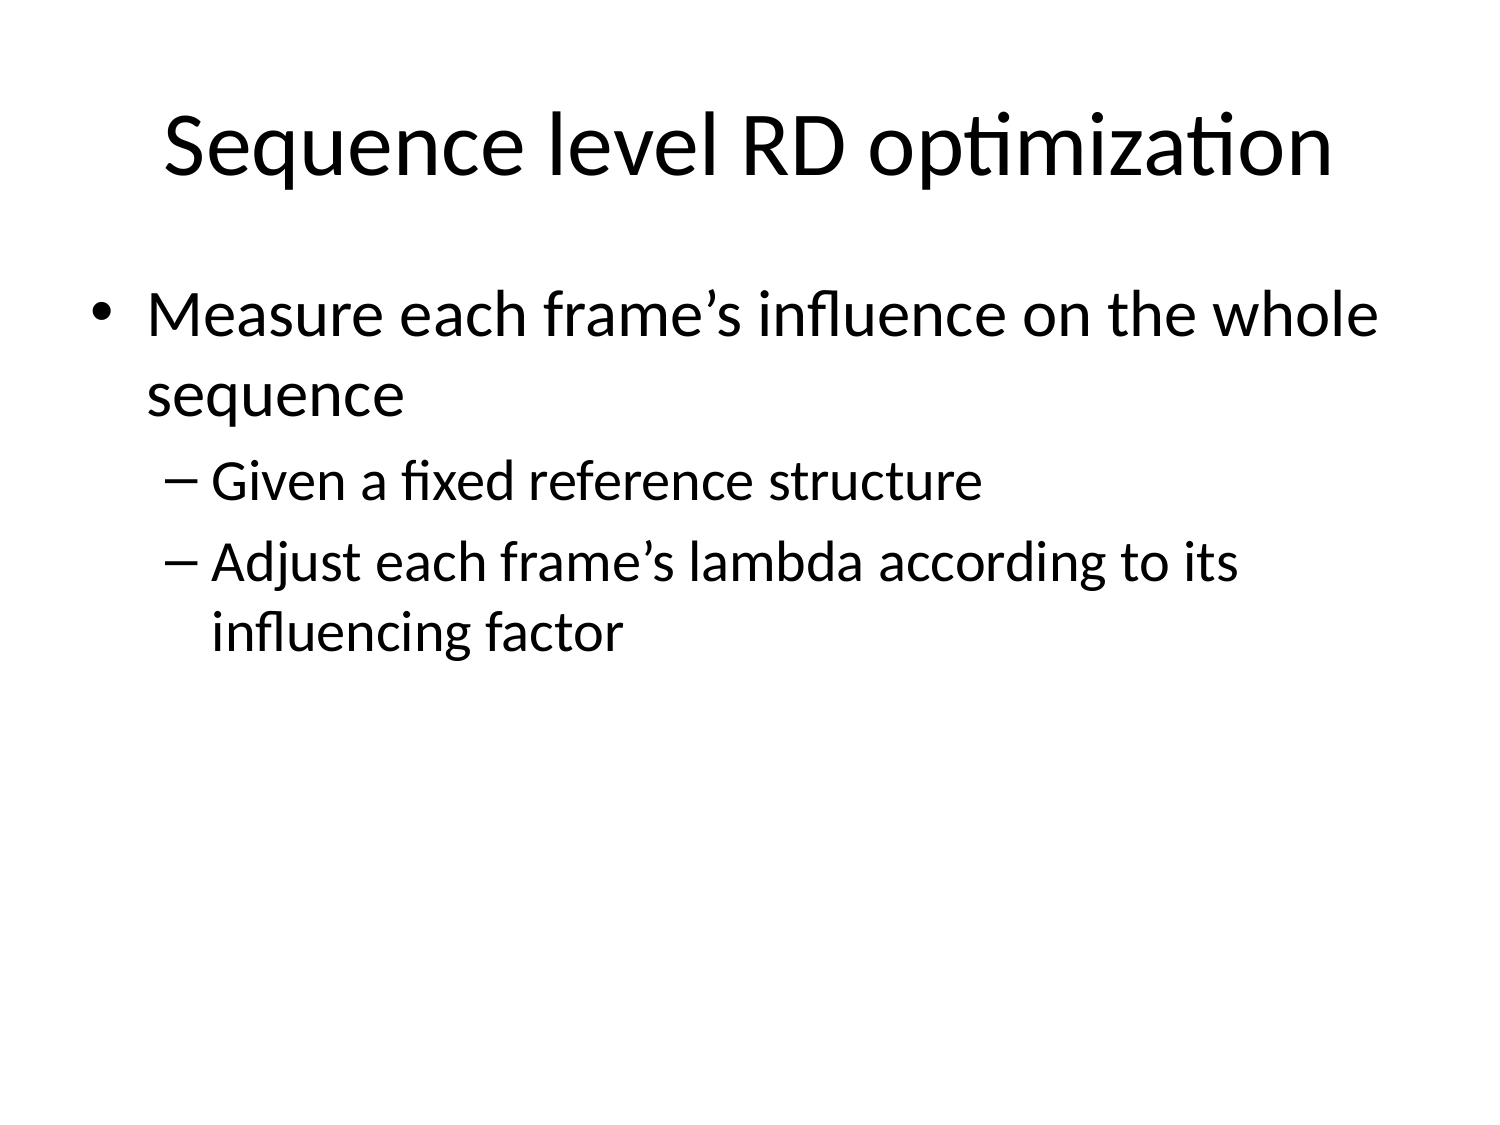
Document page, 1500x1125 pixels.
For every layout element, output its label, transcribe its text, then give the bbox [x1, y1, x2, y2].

list Measure each frame’s influence on the whole sequence Given a fixed reference structure Adjust each frame’s lambda according to its influencing factor [75, 262, 1425, 1005]
title Sequence level RD optimization [75, 45, 1425, 233]
